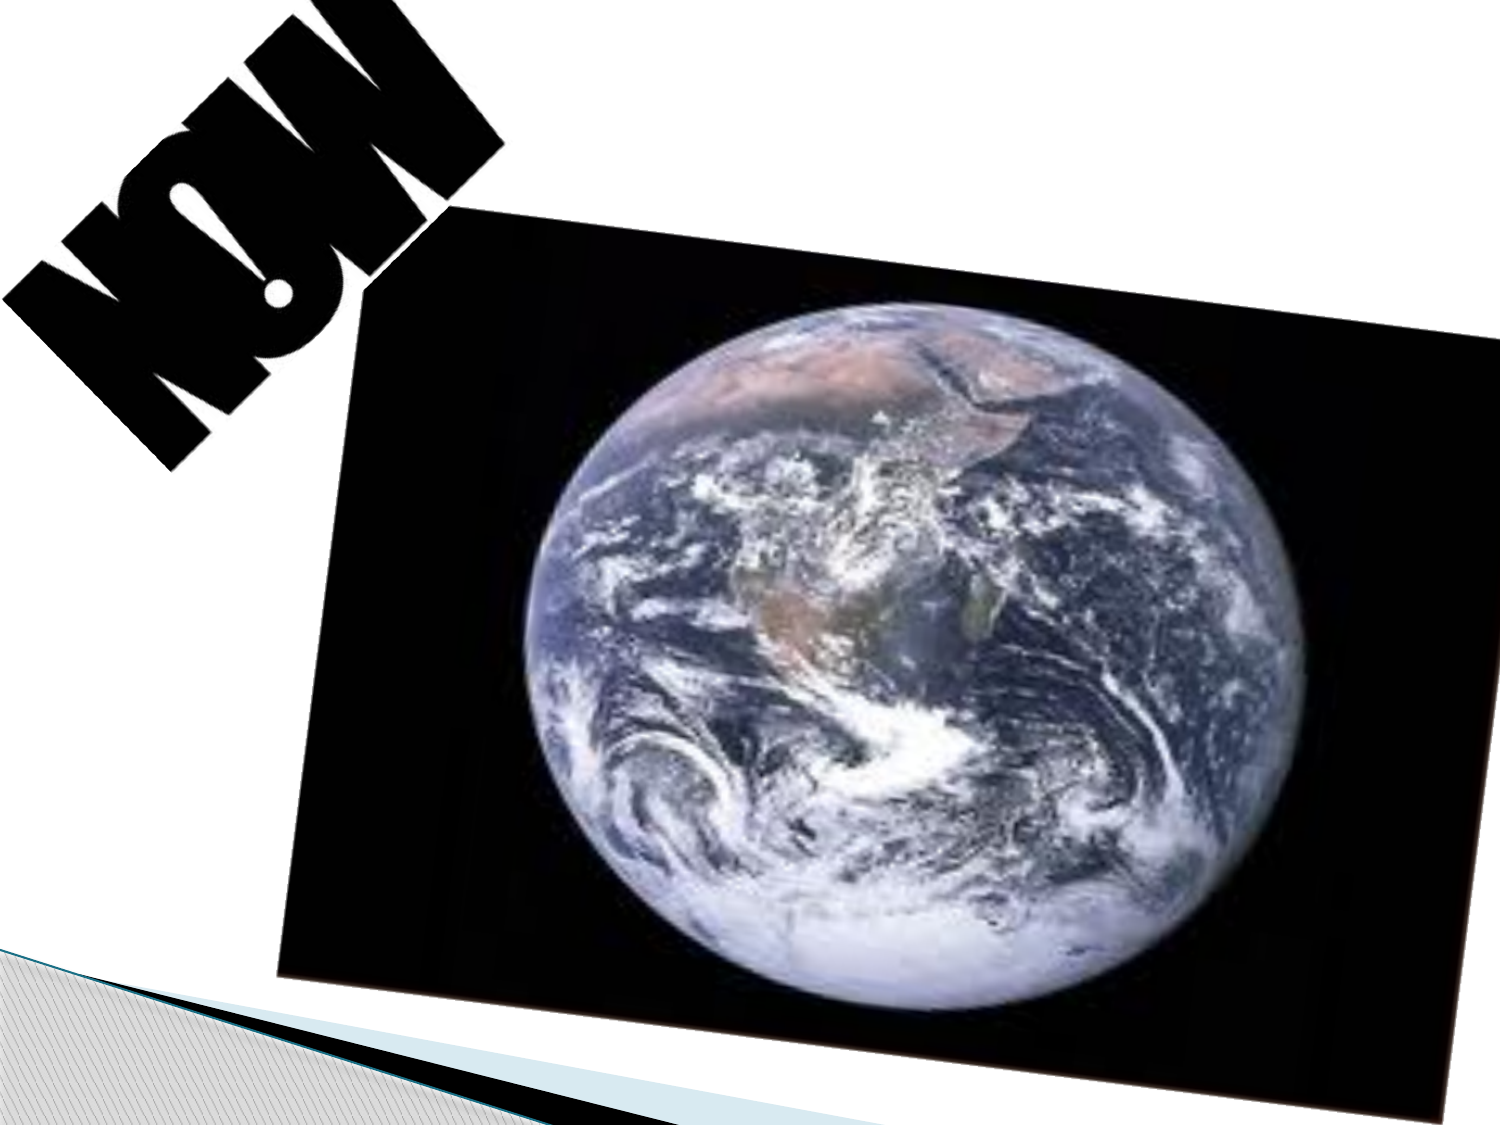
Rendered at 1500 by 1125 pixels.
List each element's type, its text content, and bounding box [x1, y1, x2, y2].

title Later [75, 350, 313, 838]
picture [2, 0, 1500, 1124]
